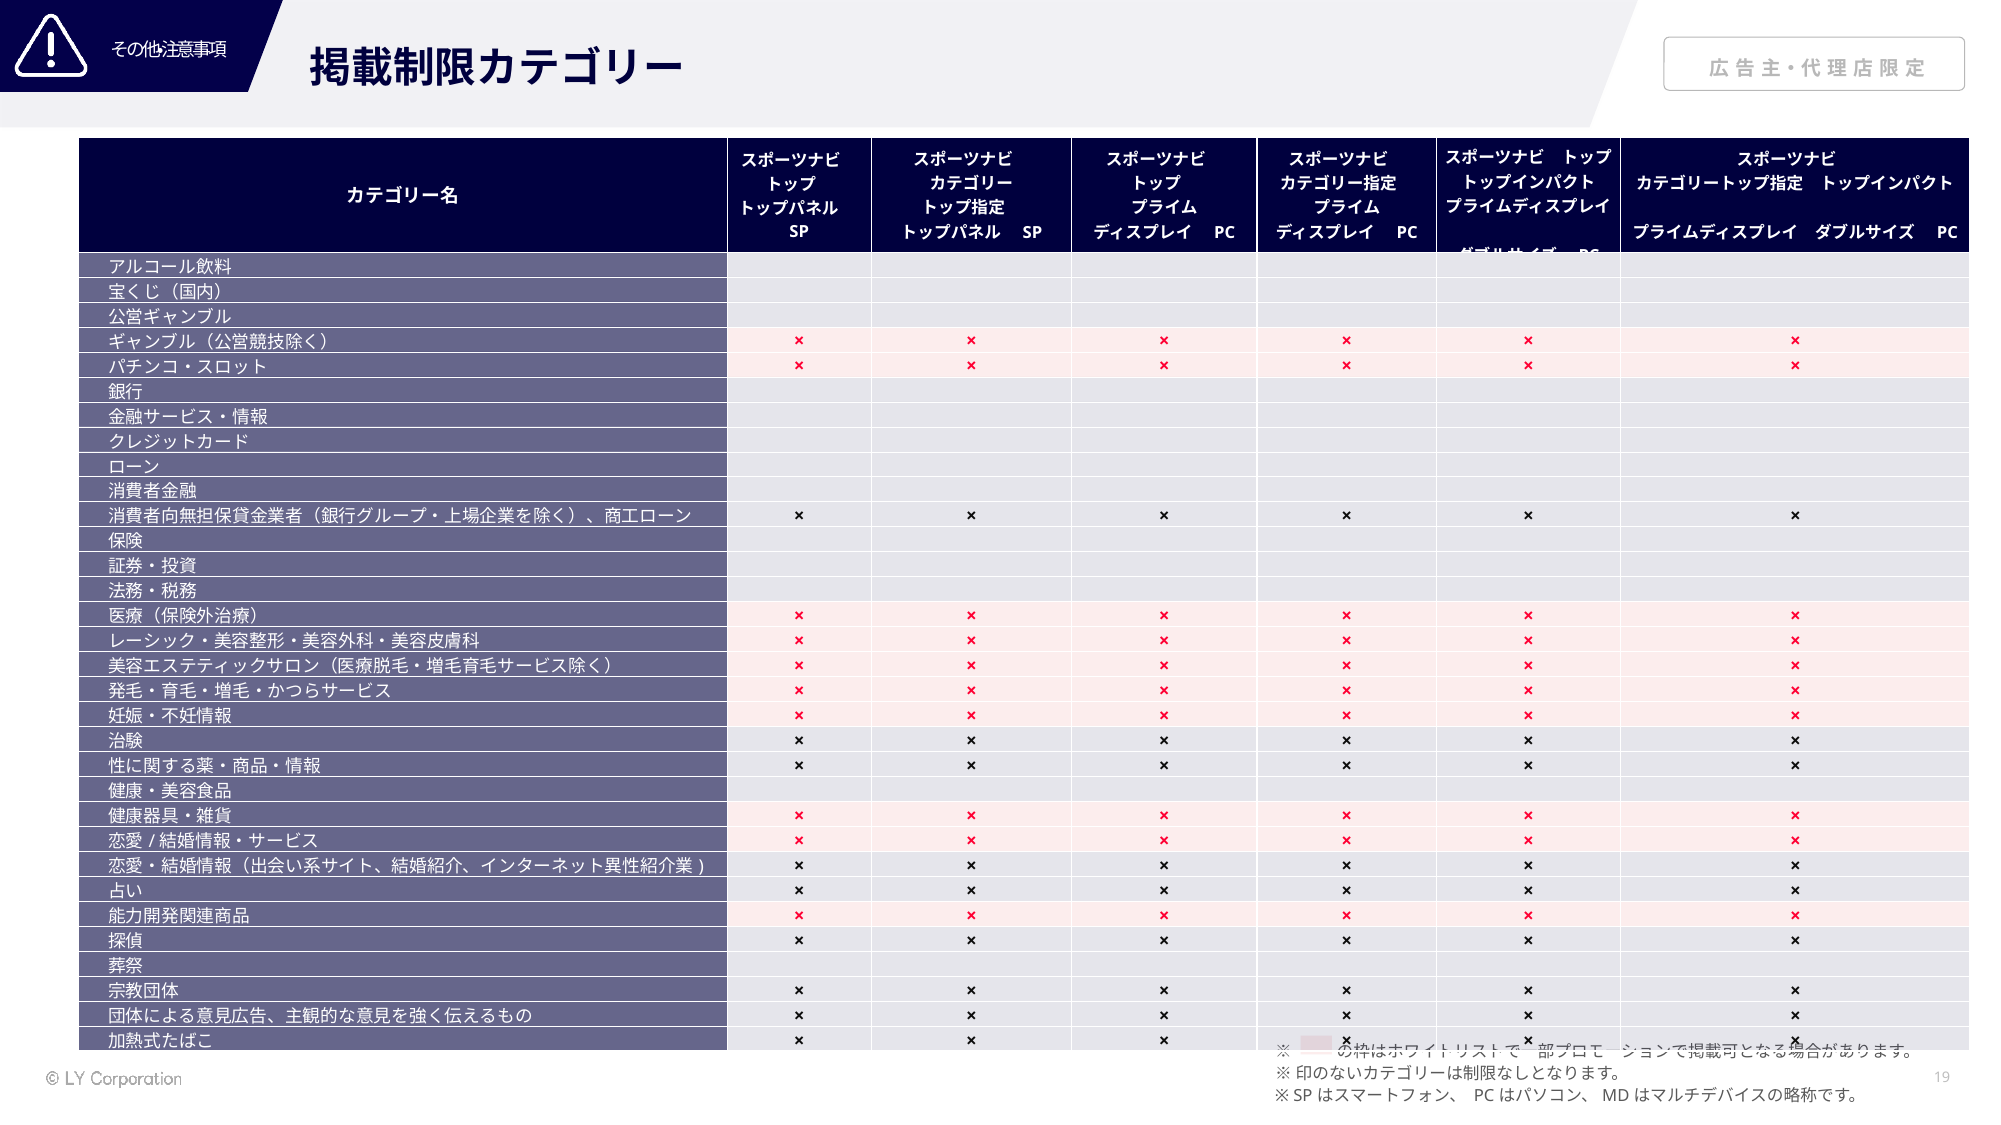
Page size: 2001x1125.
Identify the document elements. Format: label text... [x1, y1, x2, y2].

table_cell アルコール飲料 [79, 253, 727, 277]
table_cell × [1437, 977, 1620, 1001]
table_cell × [872, 702, 1071, 726]
table_cell × [728, 902, 871, 926]
table_cell × [1437, 1002, 1620, 1026]
table_cell × [872, 877, 1071, 901]
table_cell × [728, 1002, 871, 1026]
table_cell [728, 453, 871, 476]
table_header スポーツナビ トップ トップパネル SP [728, 138, 871, 252]
table_cell × [872, 353, 1071, 377]
table_cell × [872, 627, 1071, 651]
table_cell × [872, 977, 1071, 1001]
table_cell 法務・税務 [79, 577, 727, 601]
table_cell 探偵 [79, 927, 727, 951]
table_cell × [872, 852, 1071, 876]
table_cell [1621, 477, 1969, 501]
table_cell 性に関する薬・商品・情報 [79, 752, 727, 776]
table_cell × [1072, 627, 1256, 651]
table_cell レーシック・美容整形・美容外科・美容皮膚科 [79, 627, 727, 651]
table_cell × [1258, 502, 1436, 526]
table_cell × [1437, 752, 1620, 776]
table_cell [728, 527, 871, 551]
table_cell [728, 303, 871, 327]
table_cell × [1072, 328, 1256, 352]
table_cell 健康器具・雑貨 [79, 802, 727, 826]
table_cell 医療（保険外治療） [79, 602, 727, 626]
table_cell × [728, 328, 871, 352]
table_cell × [728, 502, 871, 526]
table_cell [1621, 253, 1969, 277]
table_cell × [1072, 353, 1256, 377]
table_cell 銀行 [79, 378, 727, 402]
table_cell [872, 552, 1071, 576]
table_cell × [728, 927, 871, 951]
table_cell [1258, 403, 1436, 427]
table_cell [1258, 577, 1436, 601]
table_cell 占い [79, 877, 727, 901]
table_cell × [1258, 877, 1436, 901]
table_cell × [1258, 1002, 1436, 1026]
table_cell [1072, 428, 1256, 452]
table_cell × [1621, 652, 1969, 676]
table_cell [1437, 303, 1620, 327]
table_cell × [872, 752, 1071, 776]
table_cell [872, 577, 1071, 601]
table_header スポーツナビ カテゴリー トップ指定 トップパネル SP [872, 138, 1071, 252]
table_cell [872, 527, 1071, 551]
table_cell [1072, 777, 1256, 801]
table_cell × [1258, 652, 1436, 676]
table_cell × [1258, 852, 1436, 876]
table_cell × [1258, 602, 1436, 626]
table_cell × [728, 602, 871, 626]
table_cell × [872, 328, 1071, 352]
picture [46, 1071, 181, 1088]
table_cell × [1437, 627, 1620, 651]
table_cell [1072, 952, 1256, 976]
table_cell × [1258, 727, 1436, 751]
table_cell × [728, 802, 871, 826]
table_cell 治験 [79, 727, 727, 751]
table_cell × [1072, 977, 1256, 1001]
table_cell × [1072, 677, 1256, 701]
table_cell パチンコ・スロット [79, 353, 727, 377]
table_cell × [1437, 353, 1620, 377]
table_cell × [1621, 852, 1969, 876]
table_cell × [1621, 328, 1969, 352]
table_cell × [1072, 877, 1256, 901]
table_cell × [1258, 752, 1436, 776]
table_cell × [1621, 702, 1969, 726]
table_cell [728, 253, 871, 277]
table_cell × [872, 927, 1071, 951]
table_cell [1437, 552, 1620, 576]
table_cell [1437, 527, 1620, 551]
table_cell [872, 477, 1071, 501]
table_cell [1437, 577, 1620, 601]
list 掲載制限カテゴリー [309, 41, 1645, 97]
table_cell × [728, 877, 871, 901]
table_cell × [728, 977, 871, 1001]
table_cell [1258, 378, 1436, 402]
table_cell × [1258, 1027, 1436, 1050]
table_cell × [1258, 902, 1436, 926]
table_cell × [1072, 902, 1256, 926]
table_cell [728, 428, 871, 452]
table_cell [1437, 428, 1620, 452]
table_cell [1072, 253, 1256, 277]
table_cell × [1621, 677, 1969, 701]
table_cell [728, 577, 871, 601]
table_cell × [1437, 802, 1620, 826]
table_cell × [1072, 852, 1256, 876]
table_cell [1258, 477, 1436, 501]
table_cell [872, 777, 1071, 801]
table_cell × [1621, 802, 1969, 826]
table_cell × [1621, 727, 1969, 751]
table_cell × [1437, 502, 1620, 526]
table_cell × [1437, 602, 1620, 626]
table_cell × [872, 602, 1071, 626]
table_cell × [1437, 927, 1620, 951]
table_cell [1258, 552, 1436, 576]
table_cell [1258, 777, 1436, 801]
table_cell × [728, 827, 871, 851]
table_cell [1437, 952, 1620, 976]
table_cell 恋愛/結婚情報・サービス [79, 827, 727, 851]
table_cell × [1621, 877, 1969, 901]
table_cell 発毛・育毛・増毛・かつらサービス [79, 677, 727, 701]
table_cell × [1437, 902, 1620, 926]
table_cell × [872, 902, 1071, 926]
table_cell × [1072, 727, 1256, 751]
table_cell × [872, 1002, 1071, 1026]
table_cell [1072, 378, 1256, 402]
table_cell × [1072, 802, 1256, 826]
table_cell × [1258, 328, 1436, 352]
table_cell × [1621, 502, 1969, 526]
table_cell [1258, 453, 1436, 476]
table_cell クレジットカード [79, 428, 727, 452]
table_cell × [728, 852, 871, 876]
table_cell × [1072, 602, 1256, 626]
table_cell [1072, 552, 1256, 576]
table_cell × [1437, 652, 1620, 676]
table_cell [728, 378, 871, 402]
table_cell 宗教団体 [79, 977, 727, 1001]
table_cell × [1258, 353, 1436, 377]
table_cell × [1621, 353, 1969, 377]
table_cell 公営ギャンブル [79, 303, 727, 327]
table_cell × [1437, 677, 1620, 701]
table_header スポーツナビ カテゴリー指定 プライム ディスプレイ PC [1258, 138, 1436, 252]
table_cell [1072, 577, 1256, 601]
table_cell × [1621, 602, 1969, 626]
table_cell × [872, 802, 1071, 826]
table_cell [1621, 303, 1969, 327]
table_cell [872, 403, 1071, 427]
table_cell [728, 952, 871, 976]
picture [9, 5, 92, 87]
table_cell [1072, 453, 1256, 476]
table_header スポーツナビ トップ プライム ディスプレイ PC [1072, 138, 1256, 252]
text_box ※ の枠はホワイトリストで一部プロモーションで掲載可となる場合があります。 ※ 印のないカテゴリーは制限なしとなります。 ※ SPはスマートフォン、 PCはパソコン、MDはマルチデバイスの略称です。 [1275, 1052, 1962, 1105]
table_header スポーツナビ トップ トップインパクト プライムディスプレイ ダブルサイズ PC [1437, 138, 1620, 252]
table_cell × [1258, 802, 1436, 826]
table_cell 加熱式たばこ [79, 1027, 727, 1050]
table_cell 健康・美容食品 [79, 777, 727, 801]
table_cell × [1621, 1027, 1969, 1050]
table_cell 恋愛・結婚情報（出会い系サイト、結婚紹介、インターネット異性紹介業) [79, 852, 727, 876]
table_cell [1621, 428, 1969, 452]
table_cell [1621, 952, 1969, 976]
table_cell 葬祭 [79, 952, 727, 976]
table_cell 証券・投資 [79, 552, 727, 576]
table_cell 能力開発関連商品 [79, 902, 727, 926]
table_cell [1437, 477, 1620, 501]
table_cell 宝くじ（国内） [79, 278, 727, 302]
table_cell [1621, 278, 1969, 302]
table_cell [1621, 777, 1969, 801]
table_cell × [728, 1027, 871, 1050]
table_cell [1437, 253, 1620, 277]
table_cell [1621, 577, 1969, 601]
table_cell [1621, 527, 1969, 551]
table_cell 消費者金融 [79, 477, 727, 501]
table_cell [1437, 403, 1620, 427]
table_cell × [1258, 702, 1436, 726]
table_cell 妊娠・不妊情報 [79, 702, 727, 726]
table_cell ギャンブル（公営競技除く） [79, 328, 727, 352]
table_cell × [1437, 328, 1620, 352]
table_cell [1621, 403, 1969, 427]
table_cell × [1258, 627, 1436, 651]
table_cell × [872, 677, 1071, 701]
table_cell × [872, 502, 1071, 526]
table_cell × [1437, 727, 1620, 751]
table_cell × [1437, 702, 1620, 726]
table_cell × [728, 627, 871, 651]
table_cell [728, 278, 871, 302]
table_cell 保険 [79, 527, 727, 551]
table_cell × [1621, 627, 1969, 651]
table_cell [1437, 378, 1620, 402]
table_cell [1437, 777, 1620, 801]
table_cell [728, 777, 871, 801]
table_cell [872, 453, 1071, 476]
table_cell × [1437, 852, 1620, 876]
table_cell × [1621, 977, 1969, 1001]
table_cell [1072, 303, 1256, 327]
table_cell × [1621, 752, 1969, 776]
list その他・注意事項 [97, 13, 240, 81]
table_header スポーツナビ カテゴリートップ指定 トップインパクト プライムディスプレイ ダブルサイズ PC [1621, 138, 1969, 252]
table_cell [872, 378, 1071, 402]
table_cell [1437, 278, 1620, 302]
table_cell [1437, 453, 1620, 476]
table_cell × [1258, 927, 1436, 951]
table_cell 金融サービス・情報 [79, 403, 727, 427]
table_cell × [872, 727, 1071, 751]
table_cell × [1621, 827, 1969, 851]
table_cell [1258, 527, 1436, 551]
table_cell × [1072, 752, 1256, 776]
table_cell [872, 428, 1071, 452]
table_cell [1621, 453, 1969, 476]
table_cell [872, 253, 1071, 277]
table_cell [1072, 403, 1256, 427]
table_cell [728, 552, 871, 576]
table_cell [1258, 428, 1436, 452]
table_cell [1258, 278, 1436, 302]
table_cell [728, 477, 871, 501]
table_cell × [1437, 827, 1620, 851]
table_cell × [1621, 927, 1969, 951]
table_cell × [1437, 877, 1620, 901]
table_cell × [872, 827, 1071, 851]
table_cell × [1621, 1002, 1969, 1026]
table_cell [1258, 303, 1436, 327]
table_cell [1621, 378, 1969, 402]
table_cell × [728, 727, 871, 751]
table_cell × [728, 652, 871, 676]
table_cell [872, 278, 1071, 302]
table_cell × [1072, 827, 1256, 851]
table_cell × [728, 702, 871, 726]
table_cell × [728, 752, 871, 776]
table_cell 消費者向無担保貸金業者（銀行グループ・上場企業を除く）、商工ローン [79, 502, 727, 526]
table_cell × [1621, 902, 1969, 926]
table_cell [728, 403, 871, 427]
table_cell × [1258, 677, 1436, 701]
table_cell × [1072, 702, 1256, 726]
table_cell × [1258, 827, 1436, 851]
table_cell [872, 303, 1071, 327]
table_cell × [1072, 927, 1256, 951]
table_cell × [728, 677, 871, 701]
table_cell [1072, 278, 1256, 302]
table_cell [1072, 527, 1256, 551]
table_header カテゴリー名 [79, 138, 727, 252]
table_cell × [1072, 502, 1256, 526]
table_cell × [1072, 1027, 1256, 1050]
table_cell × [1072, 1002, 1256, 1026]
table_cell [872, 952, 1071, 976]
table_cell × [1258, 977, 1436, 1001]
table_cell × [872, 1027, 1071, 1050]
table_cell × [728, 353, 871, 377]
table_cell ローン [79, 453, 727, 476]
table_cell [1072, 477, 1256, 501]
table_cell 美容エステティックサロン（医療脱毛・増毛育毛サービス除く） [79, 652, 727, 676]
table_cell [1258, 253, 1436, 277]
table_cell × [1437, 1027, 1620, 1050]
table_cell × [872, 652, 1071, 676]
table_cell [1621, 552, 1969, 576]
table_cell 団体による意見広告、主観的な意見を強く伝えるもの [79, 1002, 727, 1026]
table_cell [1258, 952, 1436, 976]
table_cell × [1072, 652, 1256, 676]
